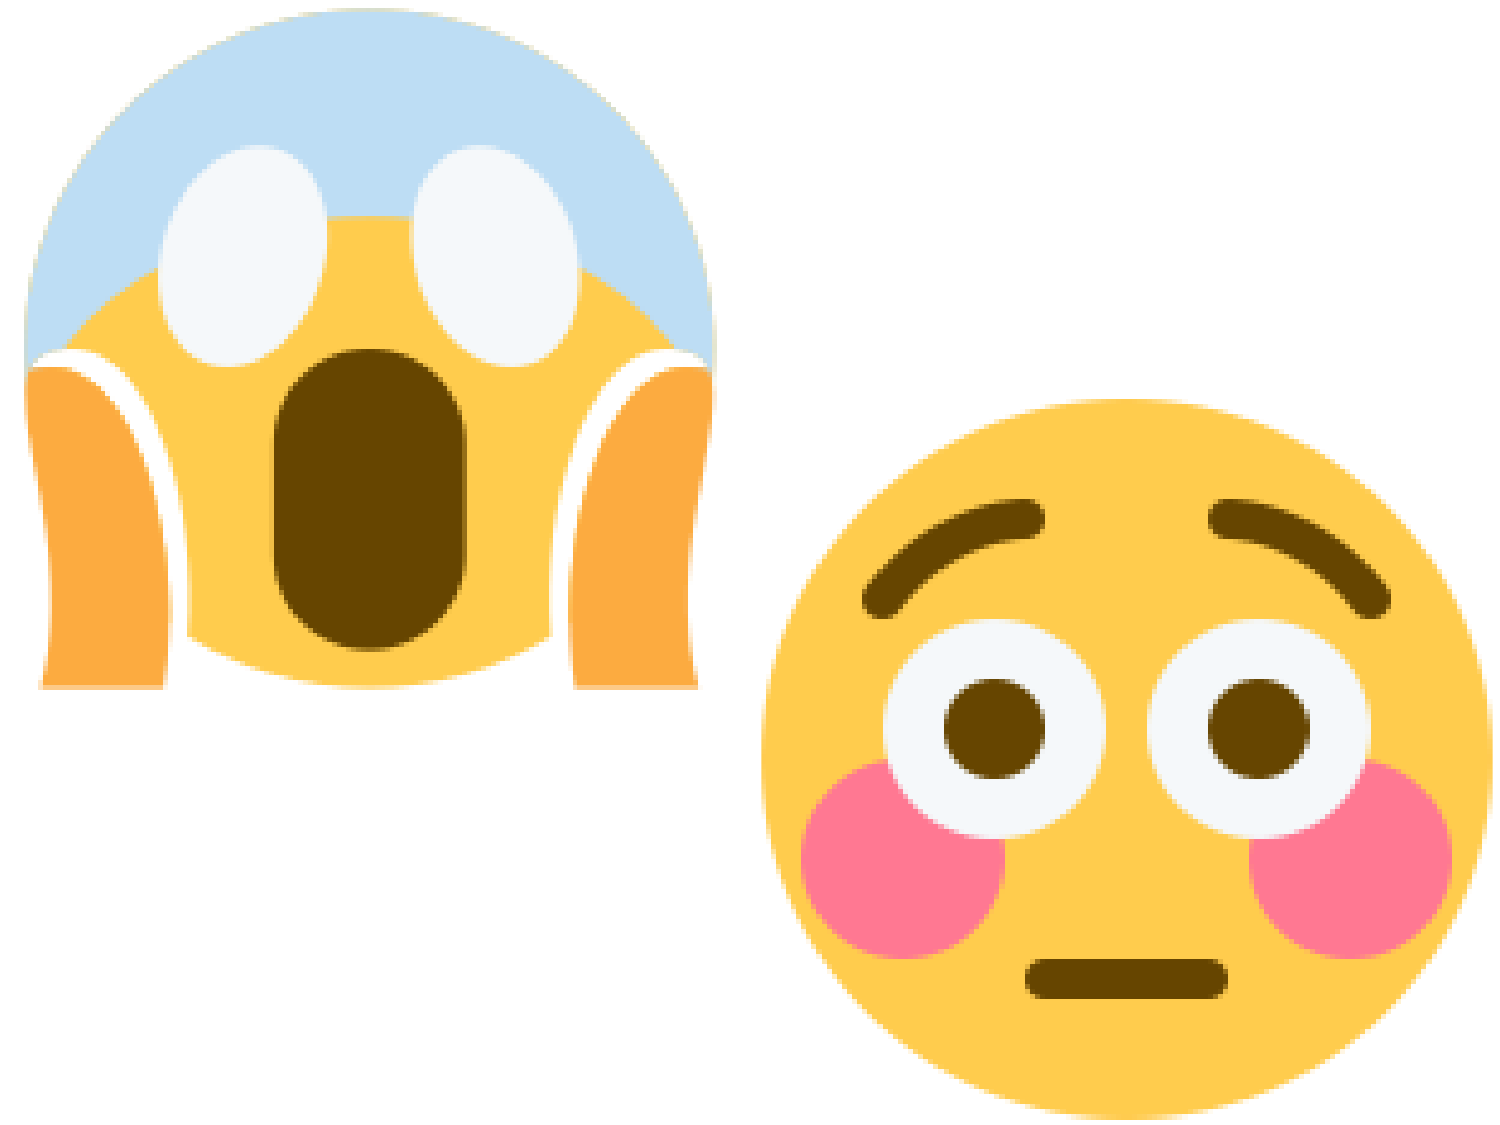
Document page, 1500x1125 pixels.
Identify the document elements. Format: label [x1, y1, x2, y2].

text_box [0, 8, 732, 691]
text_box [761, 399, 1493, 1120]
